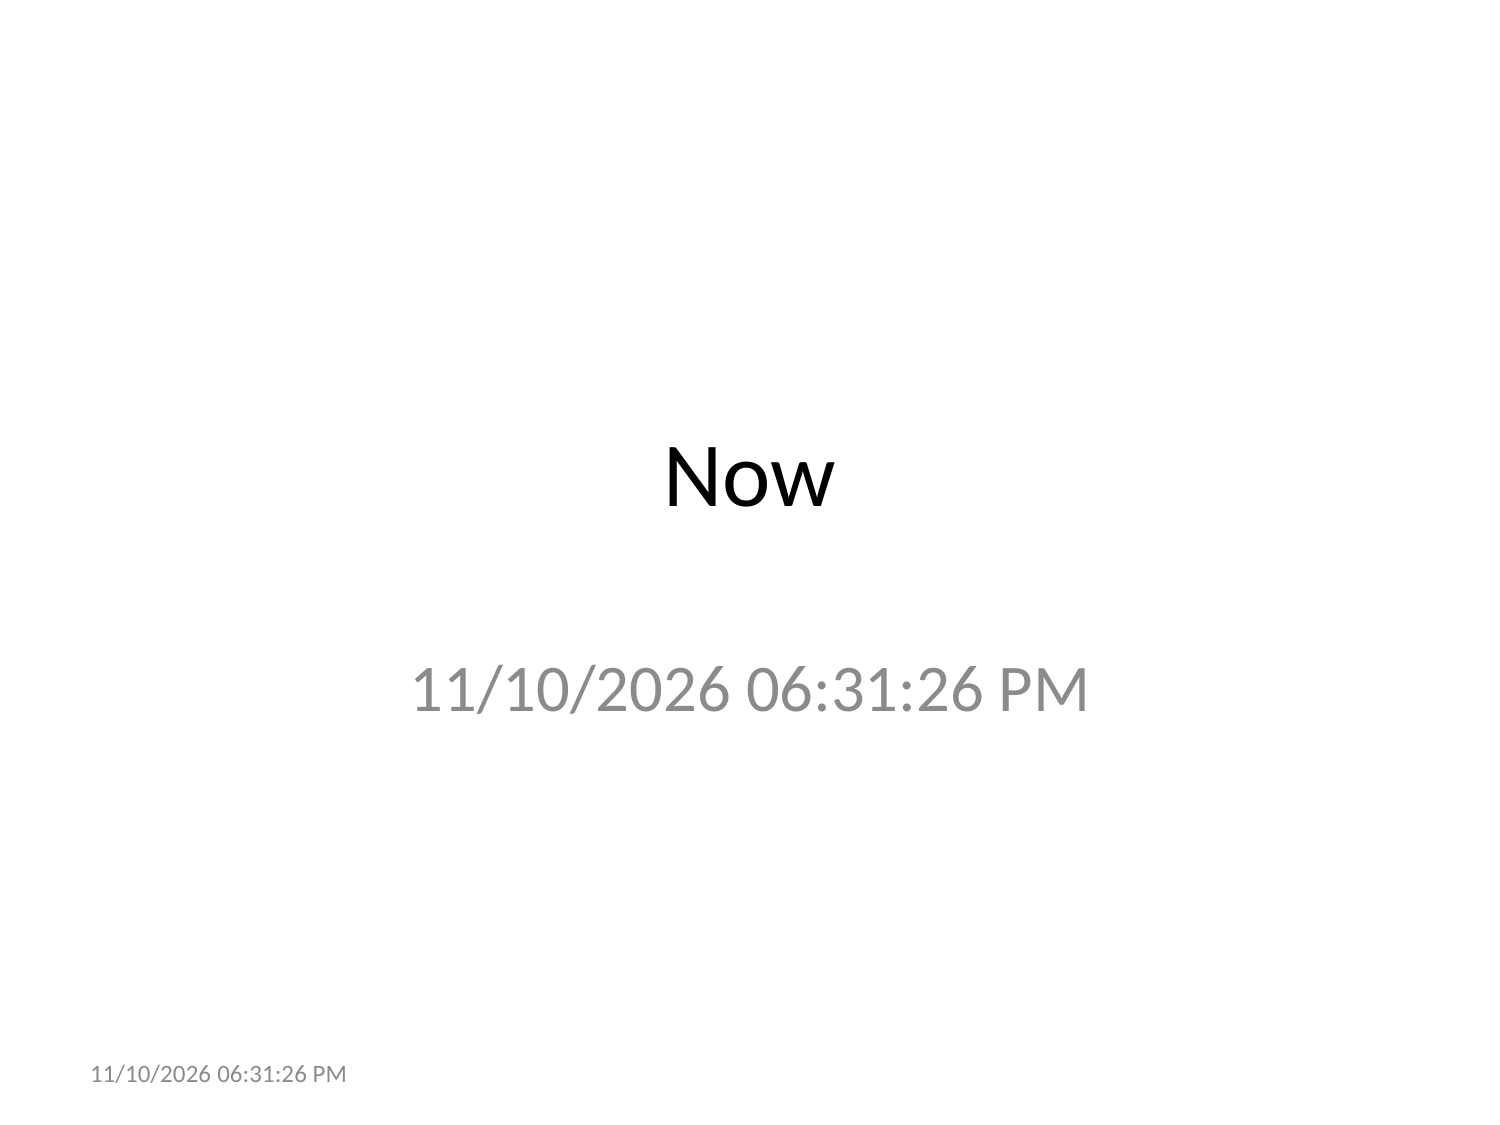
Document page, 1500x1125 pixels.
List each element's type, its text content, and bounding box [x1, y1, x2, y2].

subtitle 2011-12-19 10:20:04 AM [225, 637, 1275, 925]
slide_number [75, 1042, 425, 1103]
title Now [112, 349, 1388, 591]
